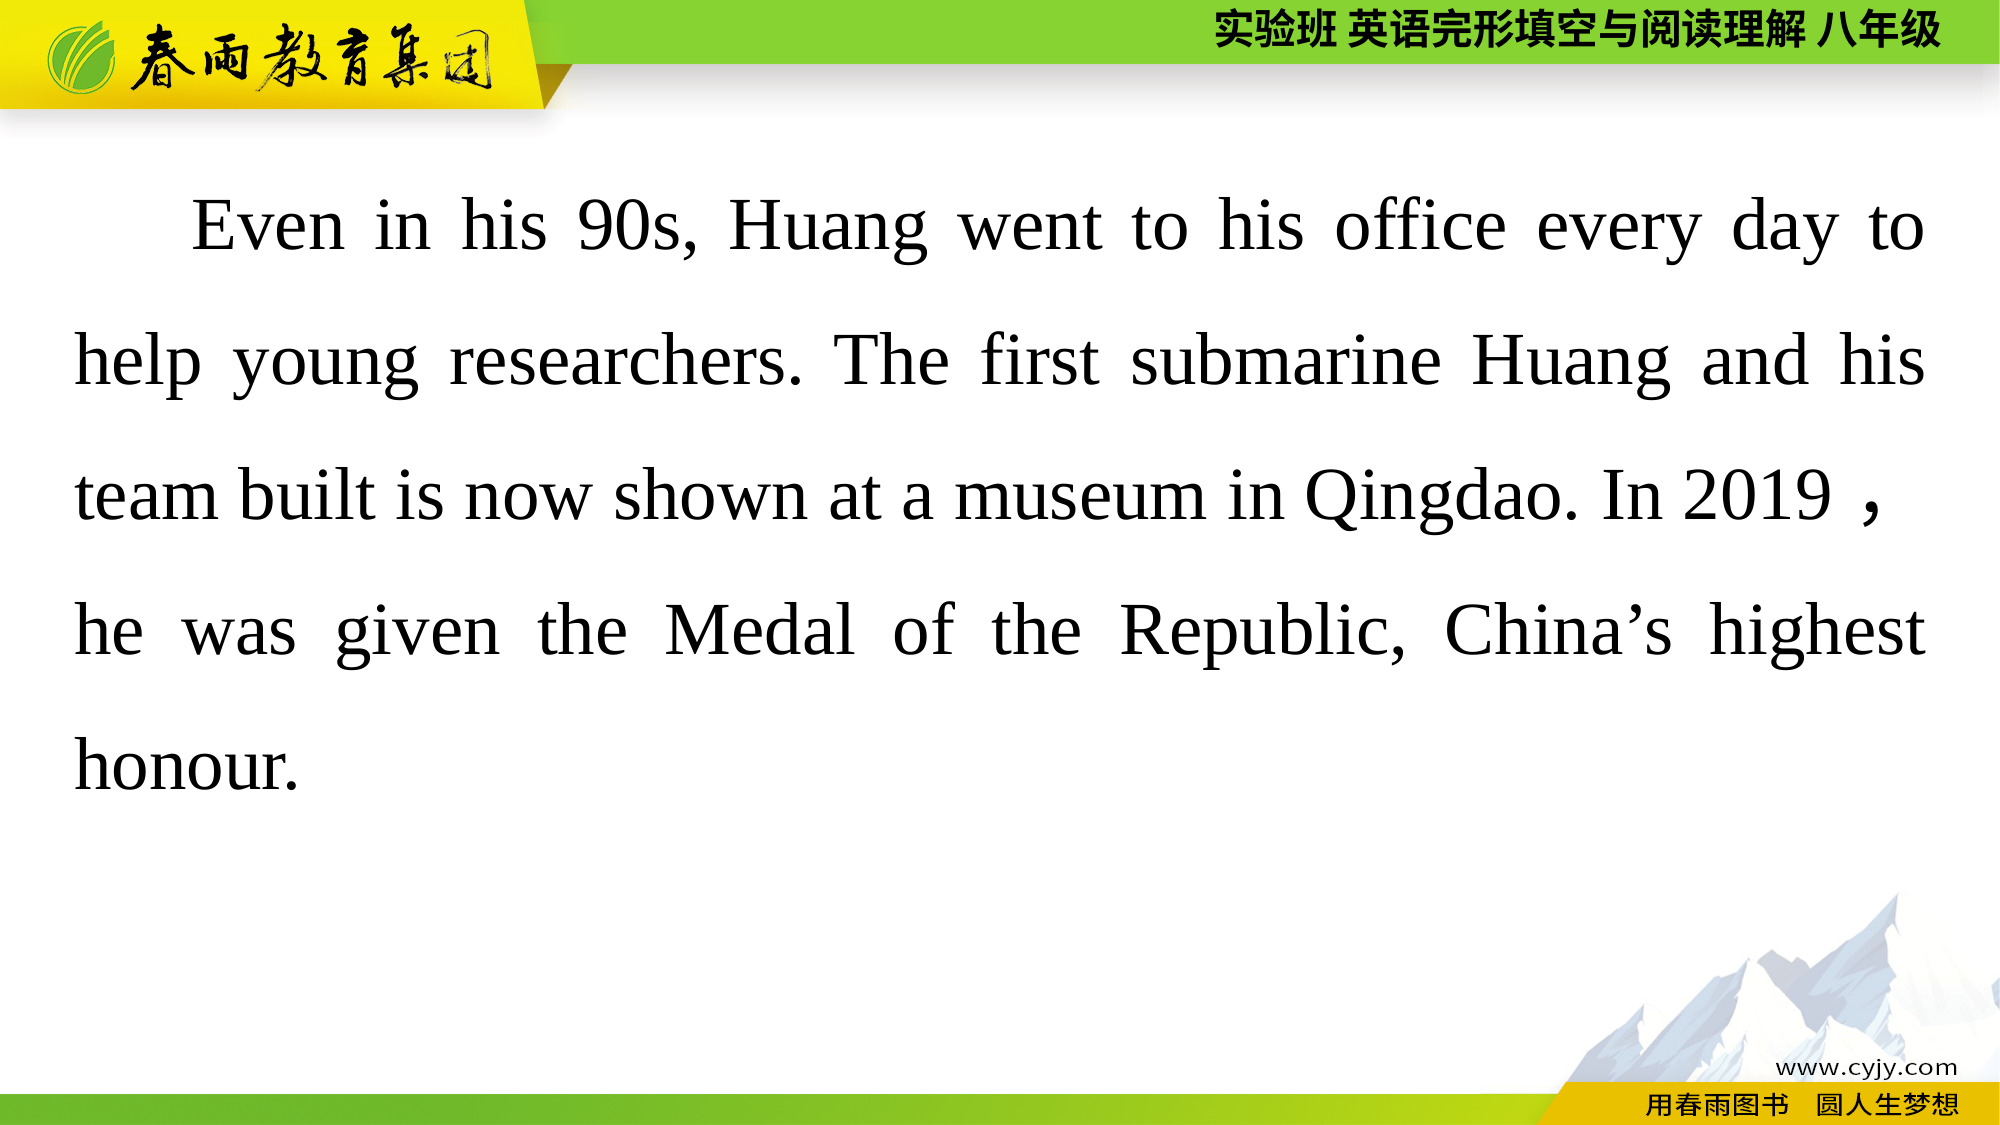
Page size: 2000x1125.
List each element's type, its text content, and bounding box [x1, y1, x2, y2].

picture [0, 0, 2000, 1125]
list Even in his 90s, Huang went to his office every day to help young researchers. The first submarine Huang and his team built is now shown at a museum in Qingdao. In 2019， he was given the Medal of the Republic, China’s highest honour. [59, 122, 1944, 803]
